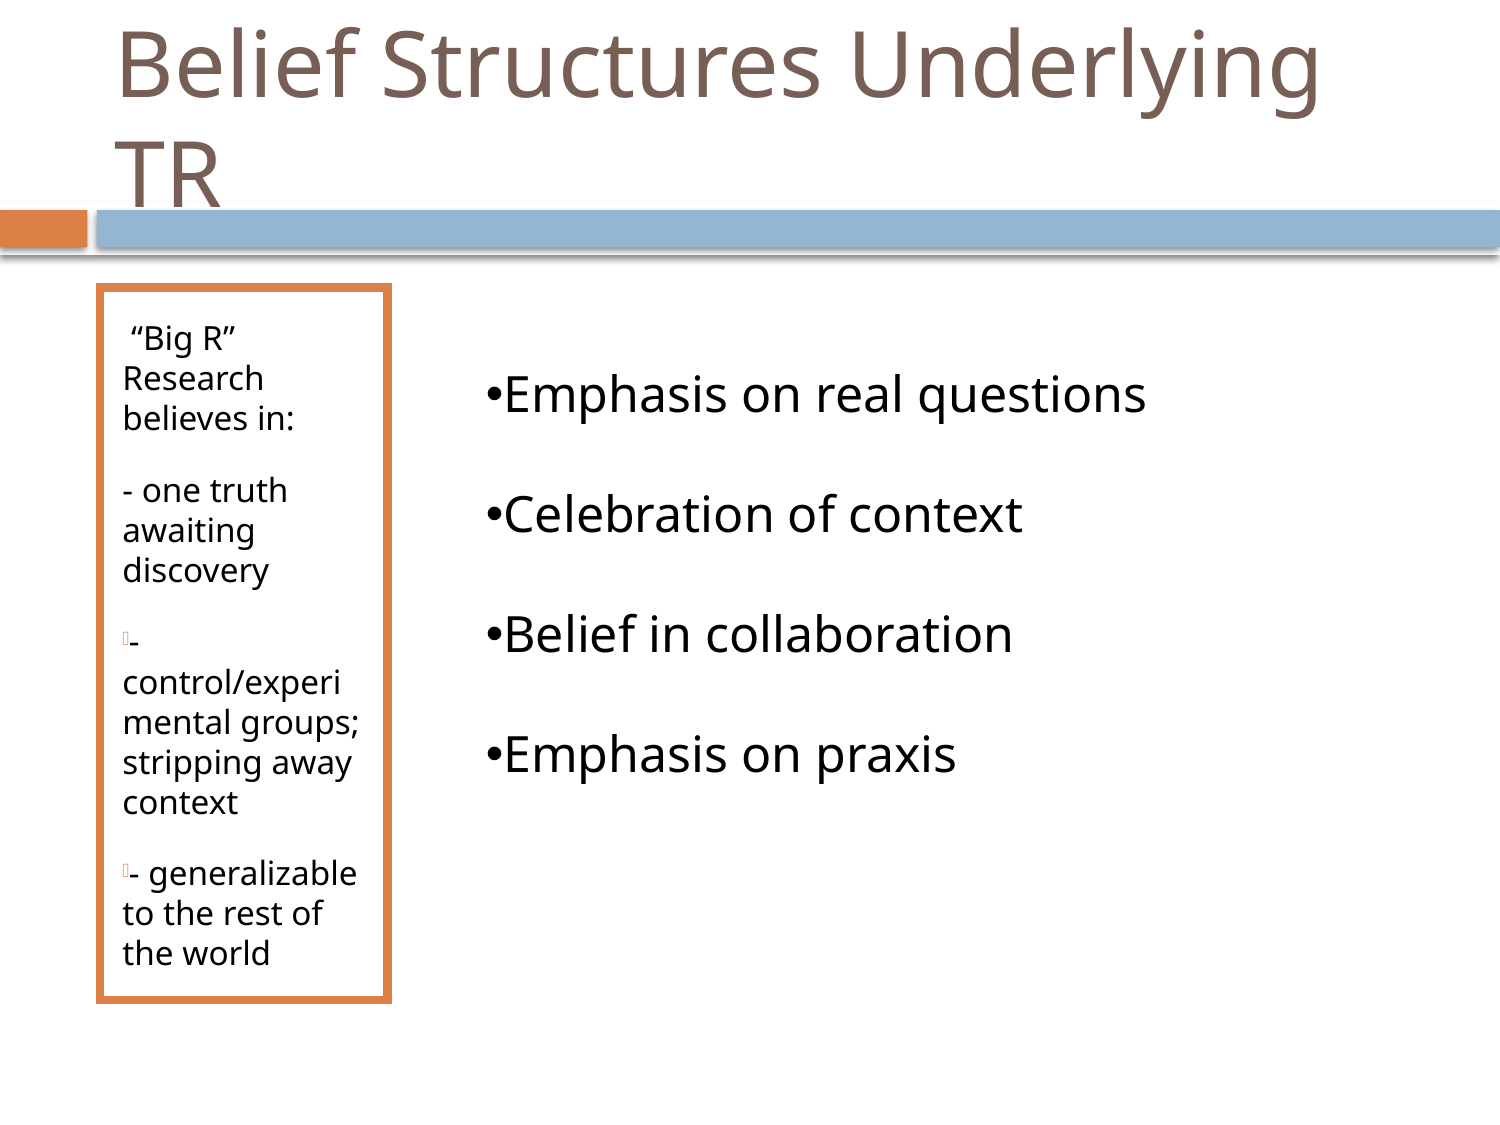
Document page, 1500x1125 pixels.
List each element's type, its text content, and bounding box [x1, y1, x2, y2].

text_box Emphasis on real questions Celebration of context Belief in collaboration Emphasis on praxis [471, 355, 1425, 790]
list “Big R” Research believes in: - one truth awaiting discovery - control/experimental groups; stripping away context - generalizable to the rest of the world [96, 283, 392, 1004]
title Belief Structures Underlying TR [99, 44, 1425, 188]
